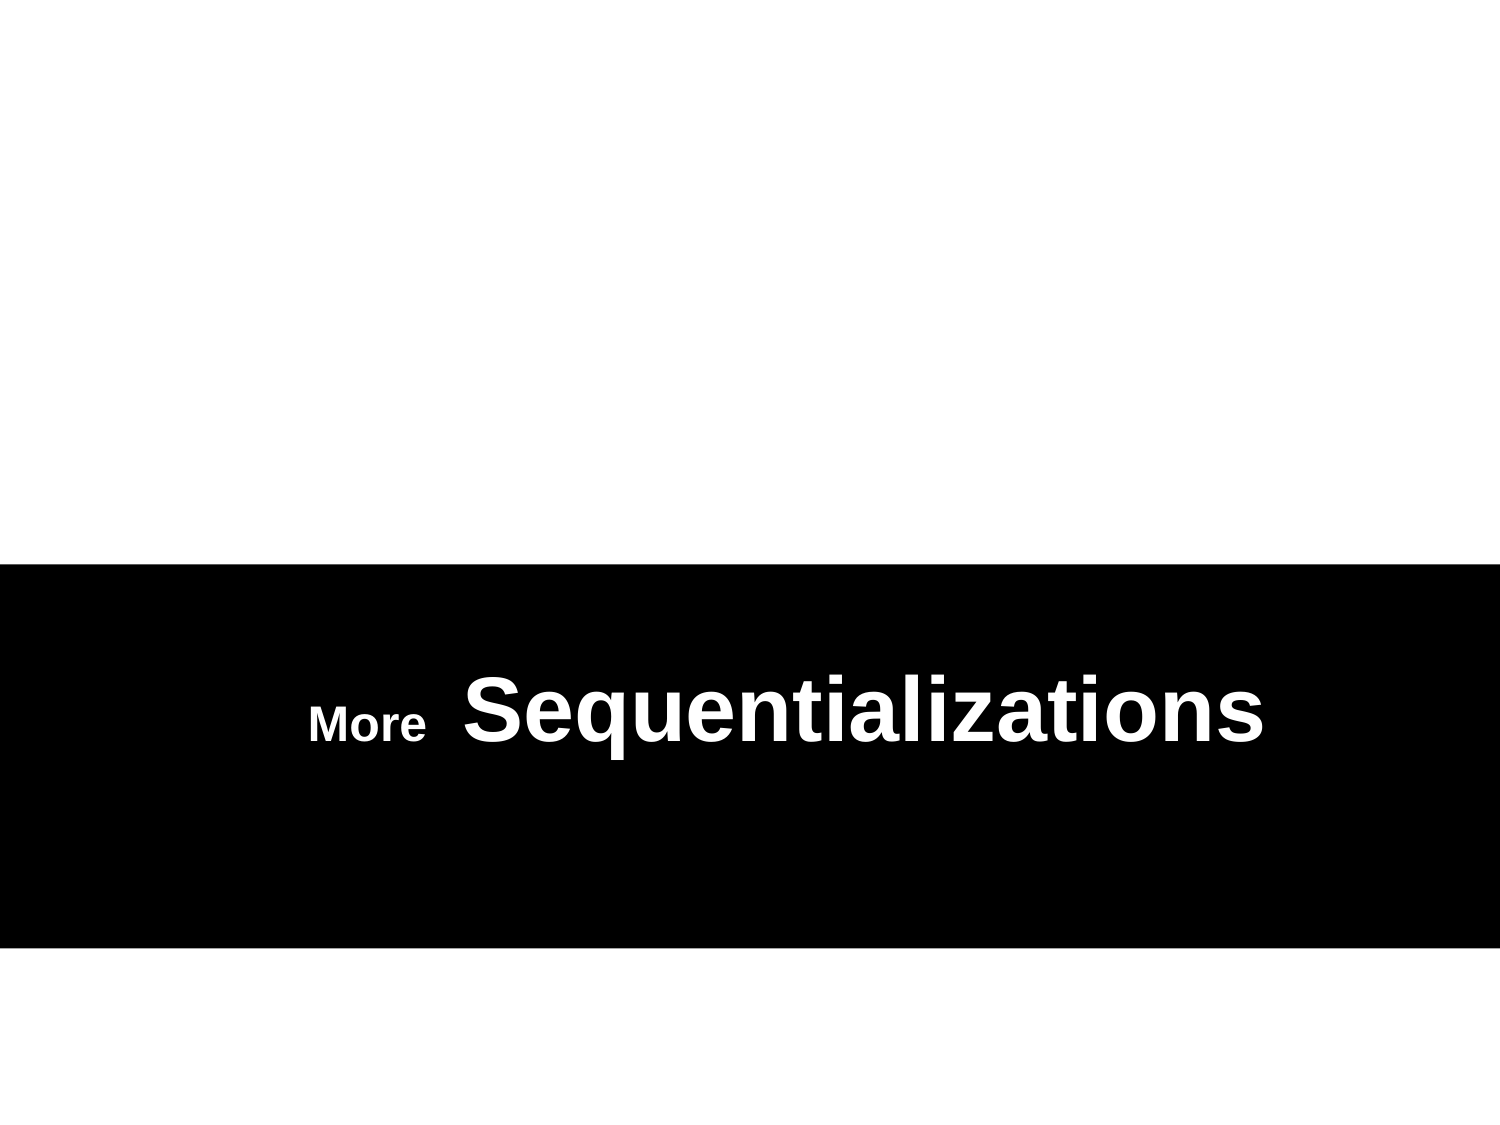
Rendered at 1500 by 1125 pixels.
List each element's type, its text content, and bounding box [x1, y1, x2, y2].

list More Sequentializations [0, 564, 1500, 949]
